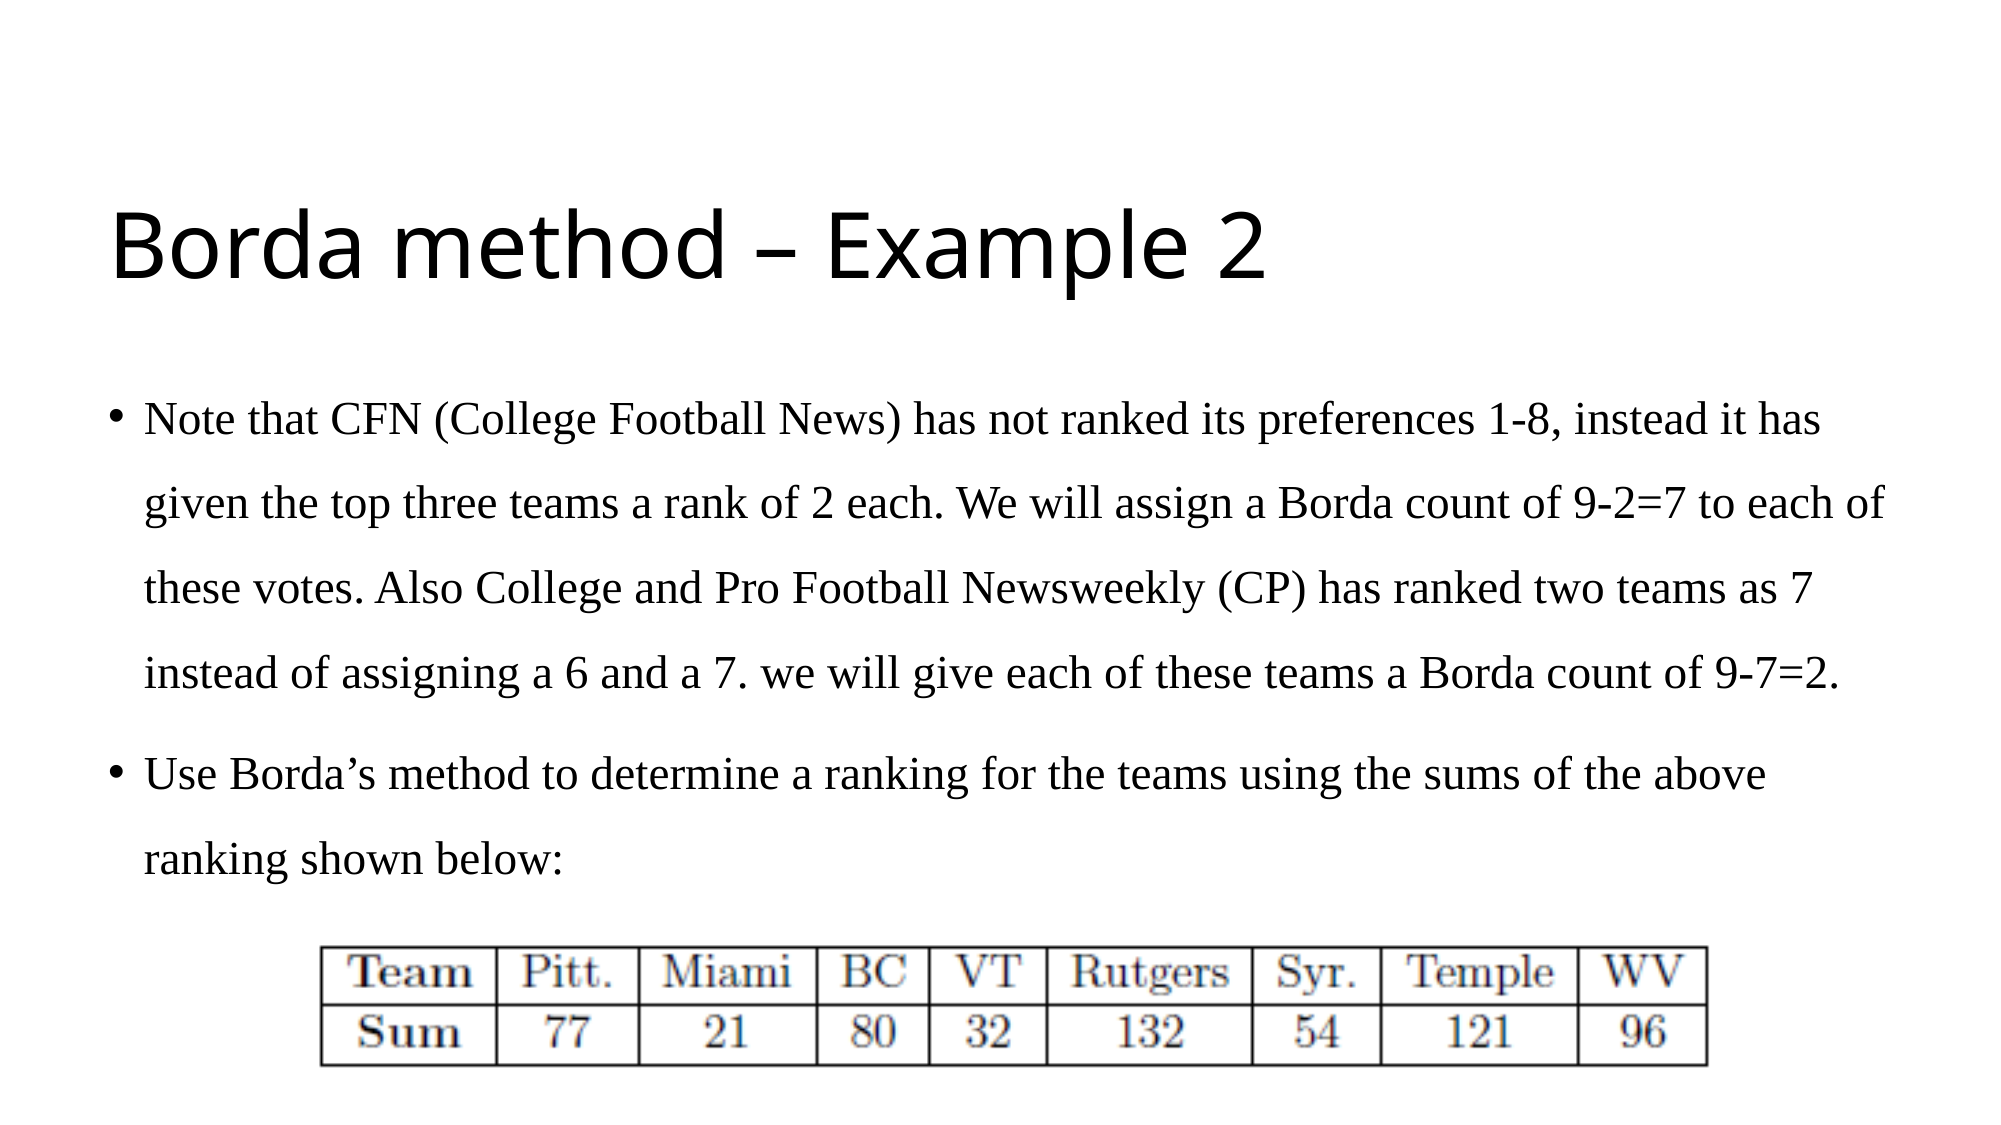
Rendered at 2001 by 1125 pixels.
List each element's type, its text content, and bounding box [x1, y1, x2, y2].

picture [257, 914, 1742, 1125]
title Borda method – Example 2 [93, 165, 1285, 334]
list Note that CFN (College Football News) has not ranked its preferences 1-8, instead it has given the top three teams a rank of 2 each. We will assign a Borda count of 9-2=7 to each of these votes. Also College and Pro Football Newsweekly (CP) has ranked two teams as 7 instead of assigning a 6 and a 7. we will give each of these teams a Borda count of 9-7=2. Use Borda’s method to determine a ranking for the teams using the sums of the above ranking shown below: [93, 351, 1919, 946]
